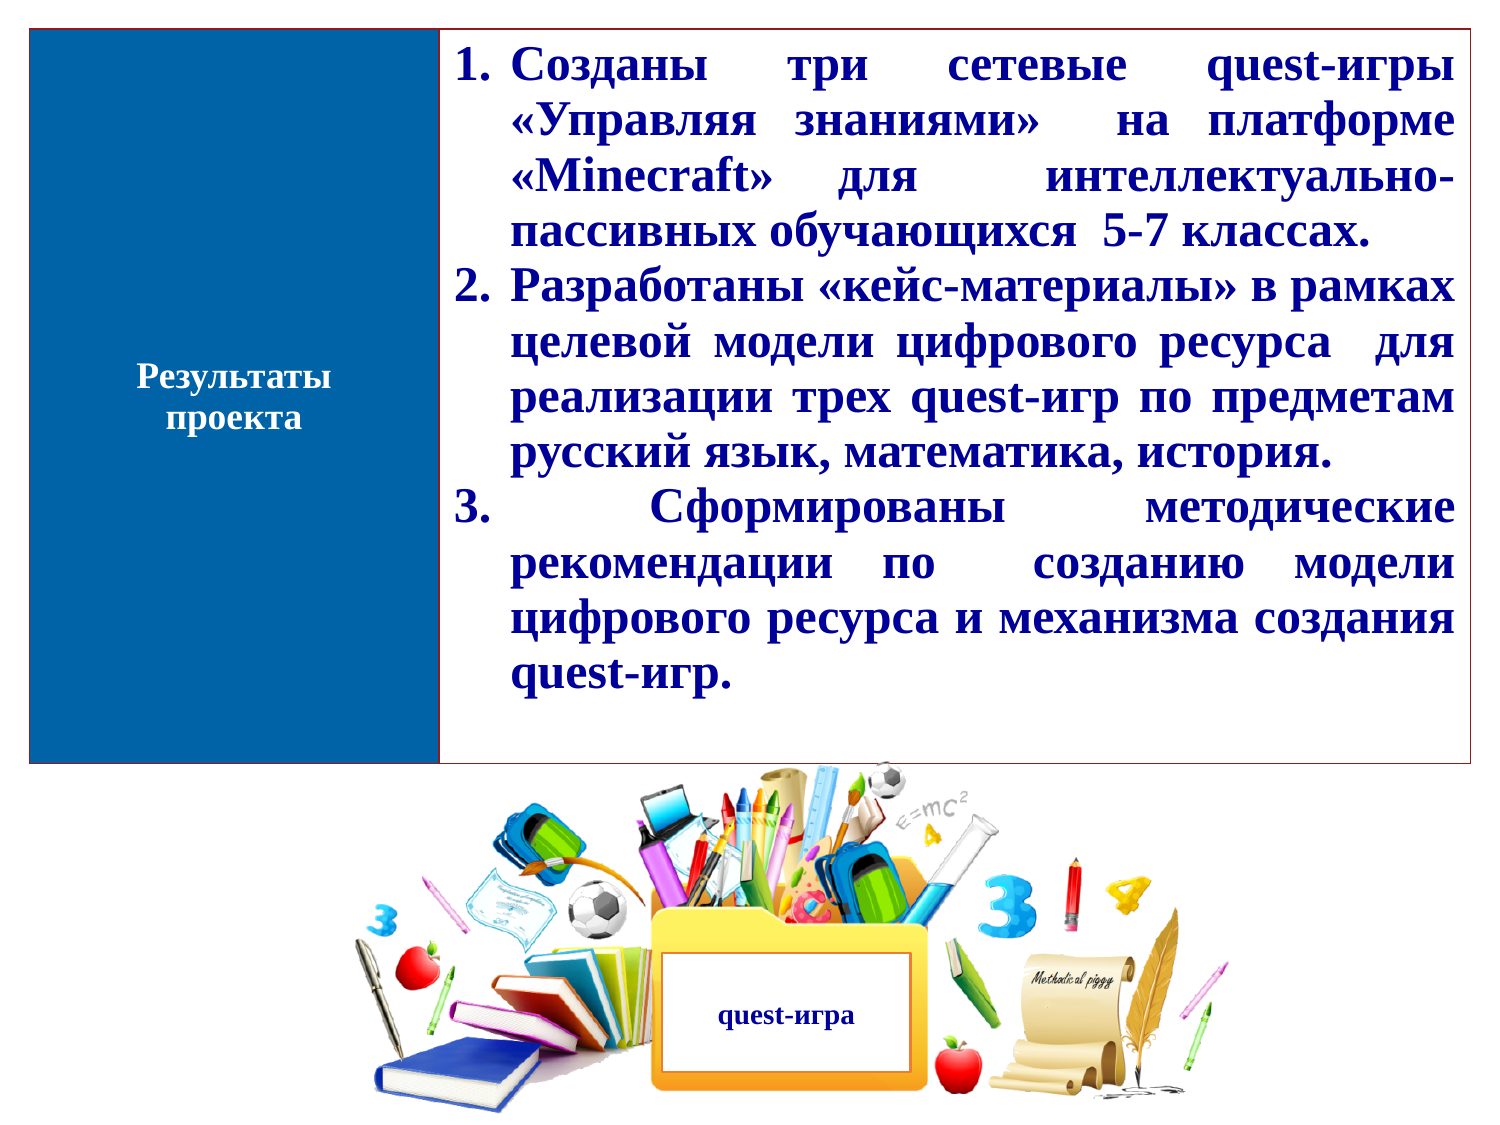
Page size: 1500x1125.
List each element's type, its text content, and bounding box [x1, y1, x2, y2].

table_header Результаты проекта [30, 30, 438, 763]
picture [354, 761, 1229, 1114]
table_header Созданы три сетевые quest-игры «Управляя знаниями» на платформе «Minecraft» для интеллектуально-пассивных обучающихся 5-7 классах. Разработаны «кейс-материалы» в рамках целевой модели цифрового ресурса для реализации трех quest-игр по предметам русский язык, математика, история. Сформированы методические рекомендации по созданию модели цифрового ресурса и механизма создания quest-игр. [440, 30, 1470, 763]
